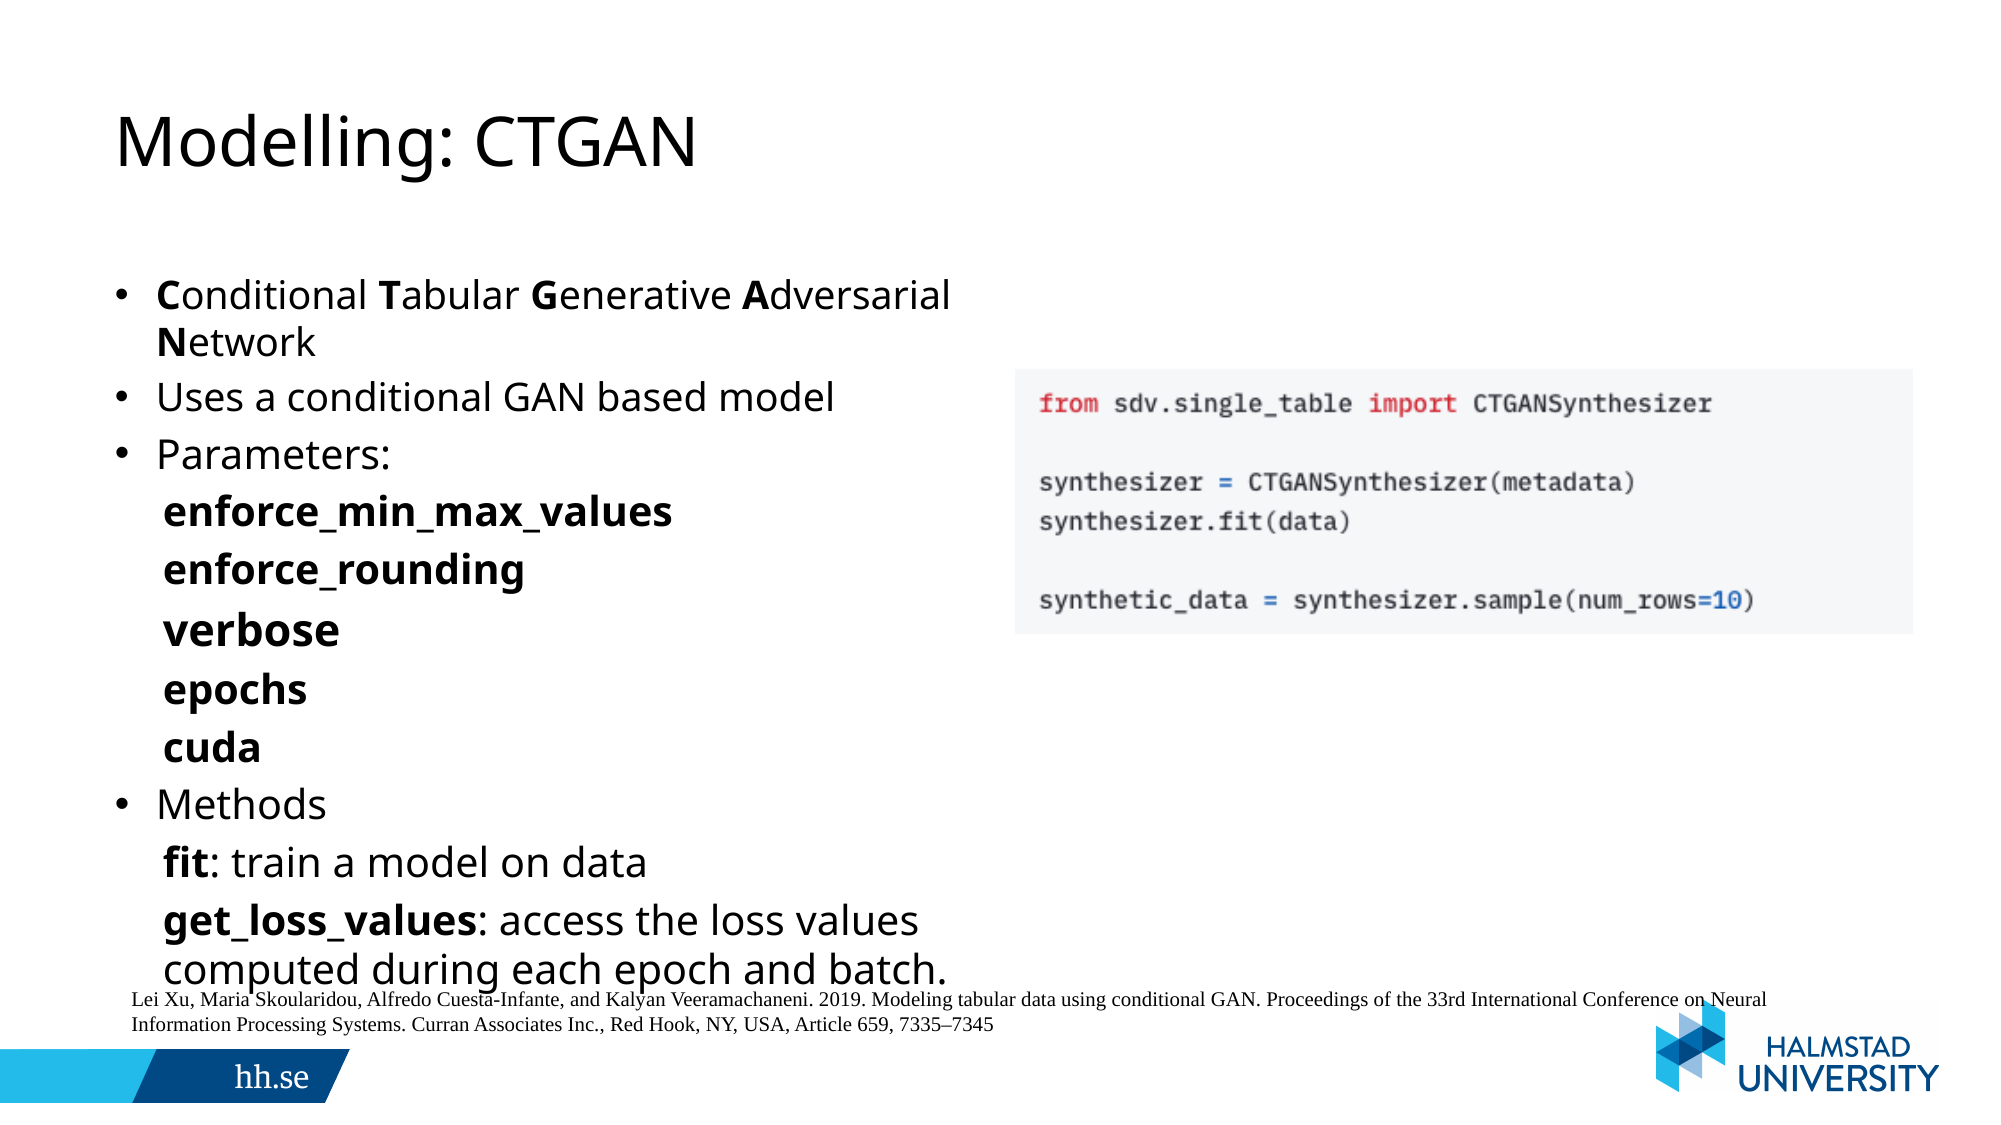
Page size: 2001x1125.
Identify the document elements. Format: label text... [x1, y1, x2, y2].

picture [0, 1049, 350, 1103]
text_box Lei Xu, Maria Skoularidou, Alfredo Cuesta-Infante, and Kalyan Veeramachaneni. 2019. Modeling tabular data using conditional GAN. Proceedings of the 33rd International Conference on Neural Information Processing Systems. Curran Associates Inc., Red Hook, NY, USA, Article 659, 7335–7345 [116, 952, 1825, 1068]
title Modelling: CTGAN [99, 44, 1931, 233]
list Conditional Tabular Generative Adversarial Network Uses a conditional GAN based model Parameters: enforce_min_max_values enforce_rounding verbose epochs cuda Methods fit: train a model on data get_loss_values: access the loss values computed during each epoch and batch. [99, 262, 998, 1006]
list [1014, 357, 1914, 635]
picture [1656, 999, 1939, 1092]
